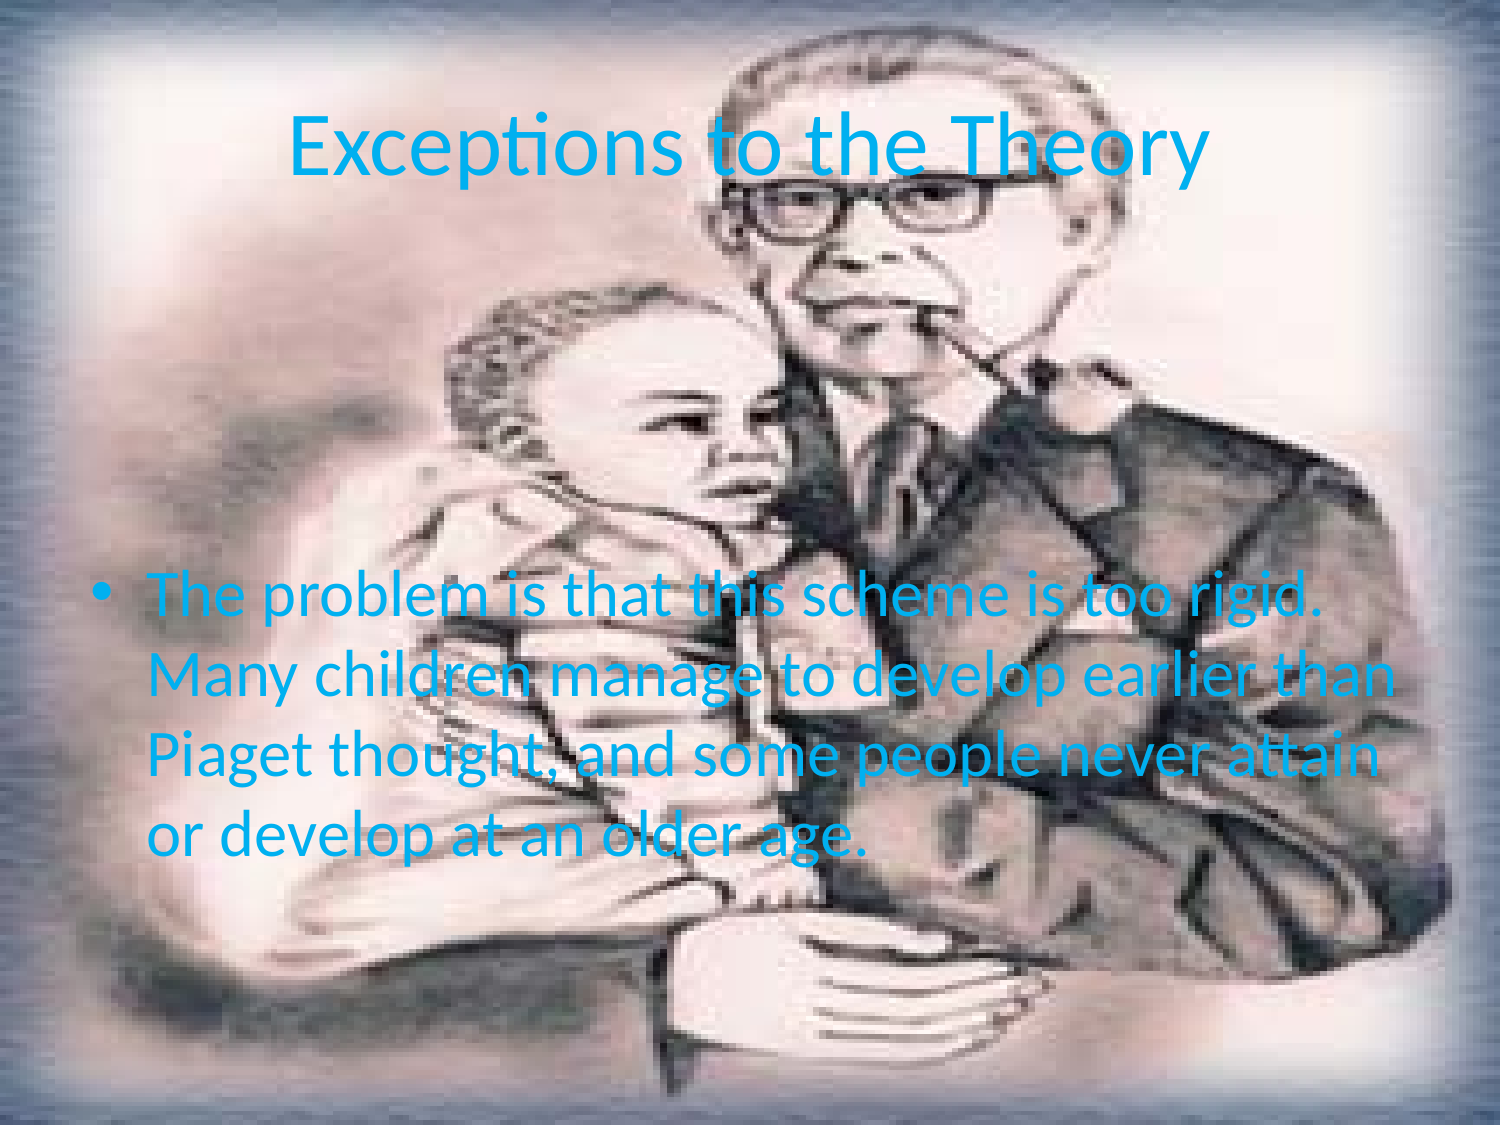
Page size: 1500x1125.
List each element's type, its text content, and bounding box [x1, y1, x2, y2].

picture [0, 0, 1500, 1125]
title Exceptions to the Theory [75, 45, 1425, 233]
list The problem is that this scheme is too rigid. Many children manage to develop earlier than Piaget thought, and some people never attain or develop at an older age. [75, 262, 1425, 1005]
